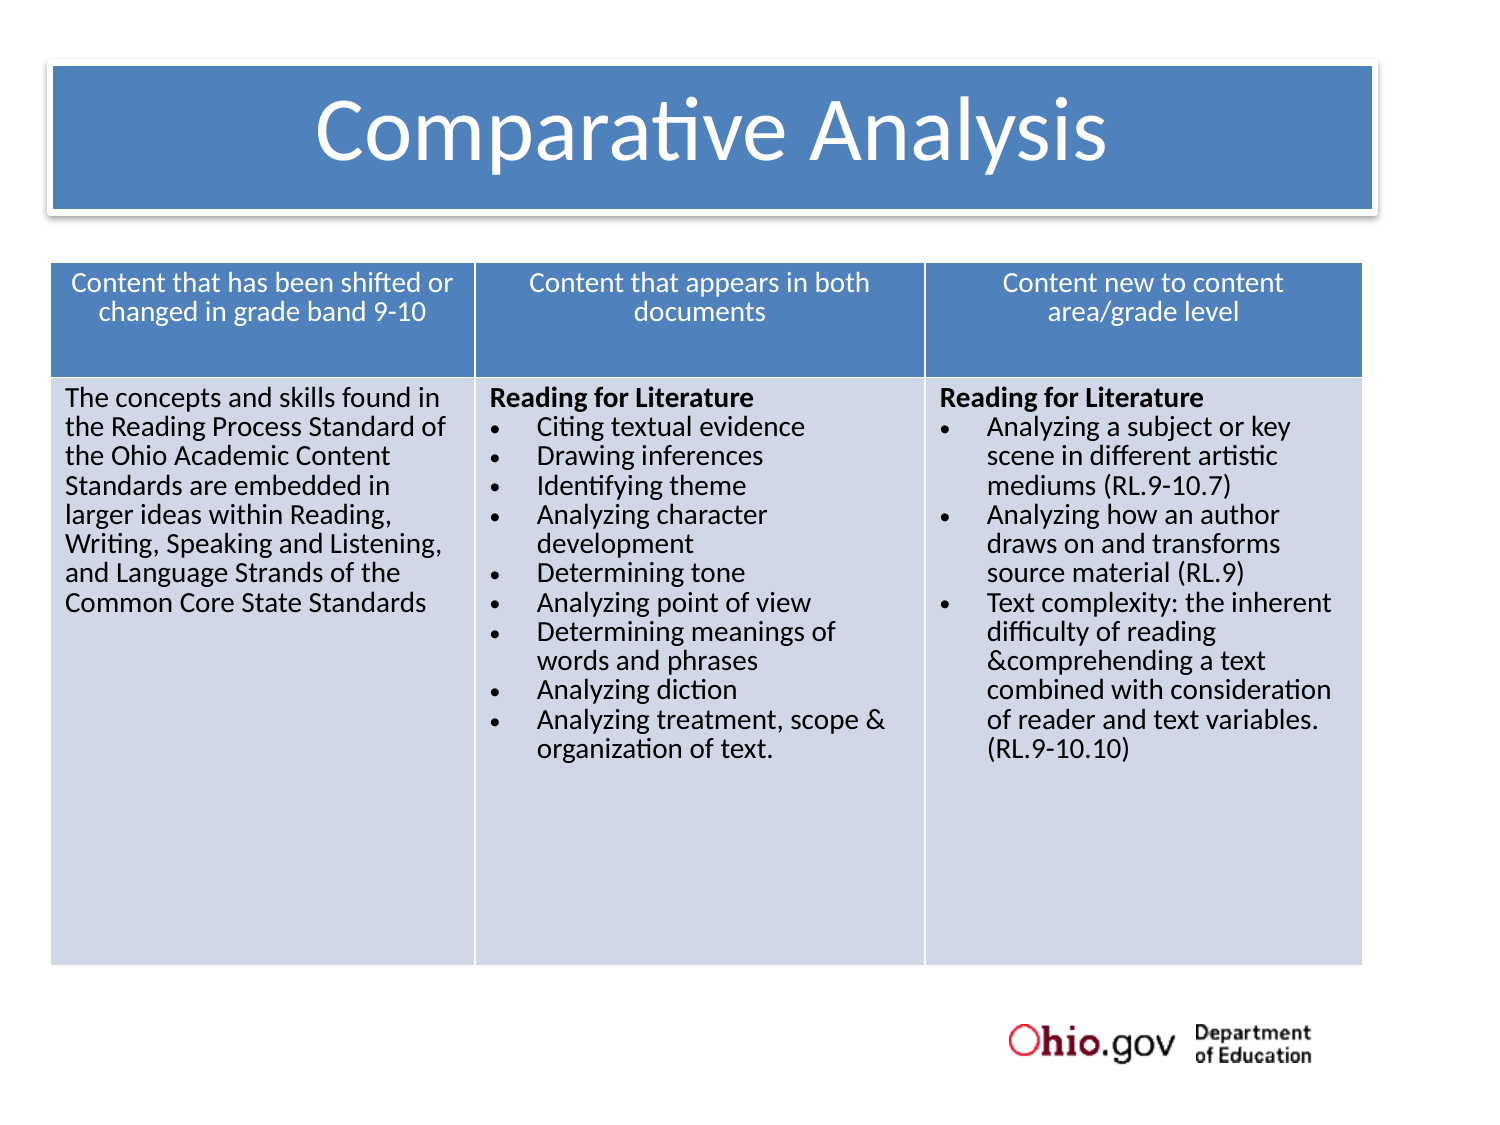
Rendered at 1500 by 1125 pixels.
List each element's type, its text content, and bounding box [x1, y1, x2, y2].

table_cell The concepts and skills found in the Reading Process Standard of the Ohio Academic Content Standards are embedded in larger ideas within Reading, Writing, Speaking and Listening, and Language Strands of the Common Core State Standards [51, 378, 474, 965]
title Comparative Analysis [47, 59, 1378, 216]
table_cell Reading for Literature Citing textual evidence Drawing inferences Identifying theme Analyzing character development Determining tone Analyzing point of view Determining meanings of words and phrases Analyzing diction Analyzing treatment, scope & organization of text. [476, 378, 924, 965]
table_header Content new to content area/grade level [926, 263, 1362, 377]
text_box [1009, 1024, 1313, 1066]
table_header Content that has been shifted or changed in grade band 9-10 [51, 263, 474, 377]
table_cell Reading for Literature Analyzing a subject or key scene in different artistic mediums (RL.9-10.7) Analyzing how an author draws on and transforms source material (RL.9) Text complexity: the inherent difficulty of reading &comprehending a text combined with consideration of reader and text variables. (RL.9-10.10) [926, 378, 1362, 965]
table_header Content that appears in both documents [476, 263, 924, 377]
